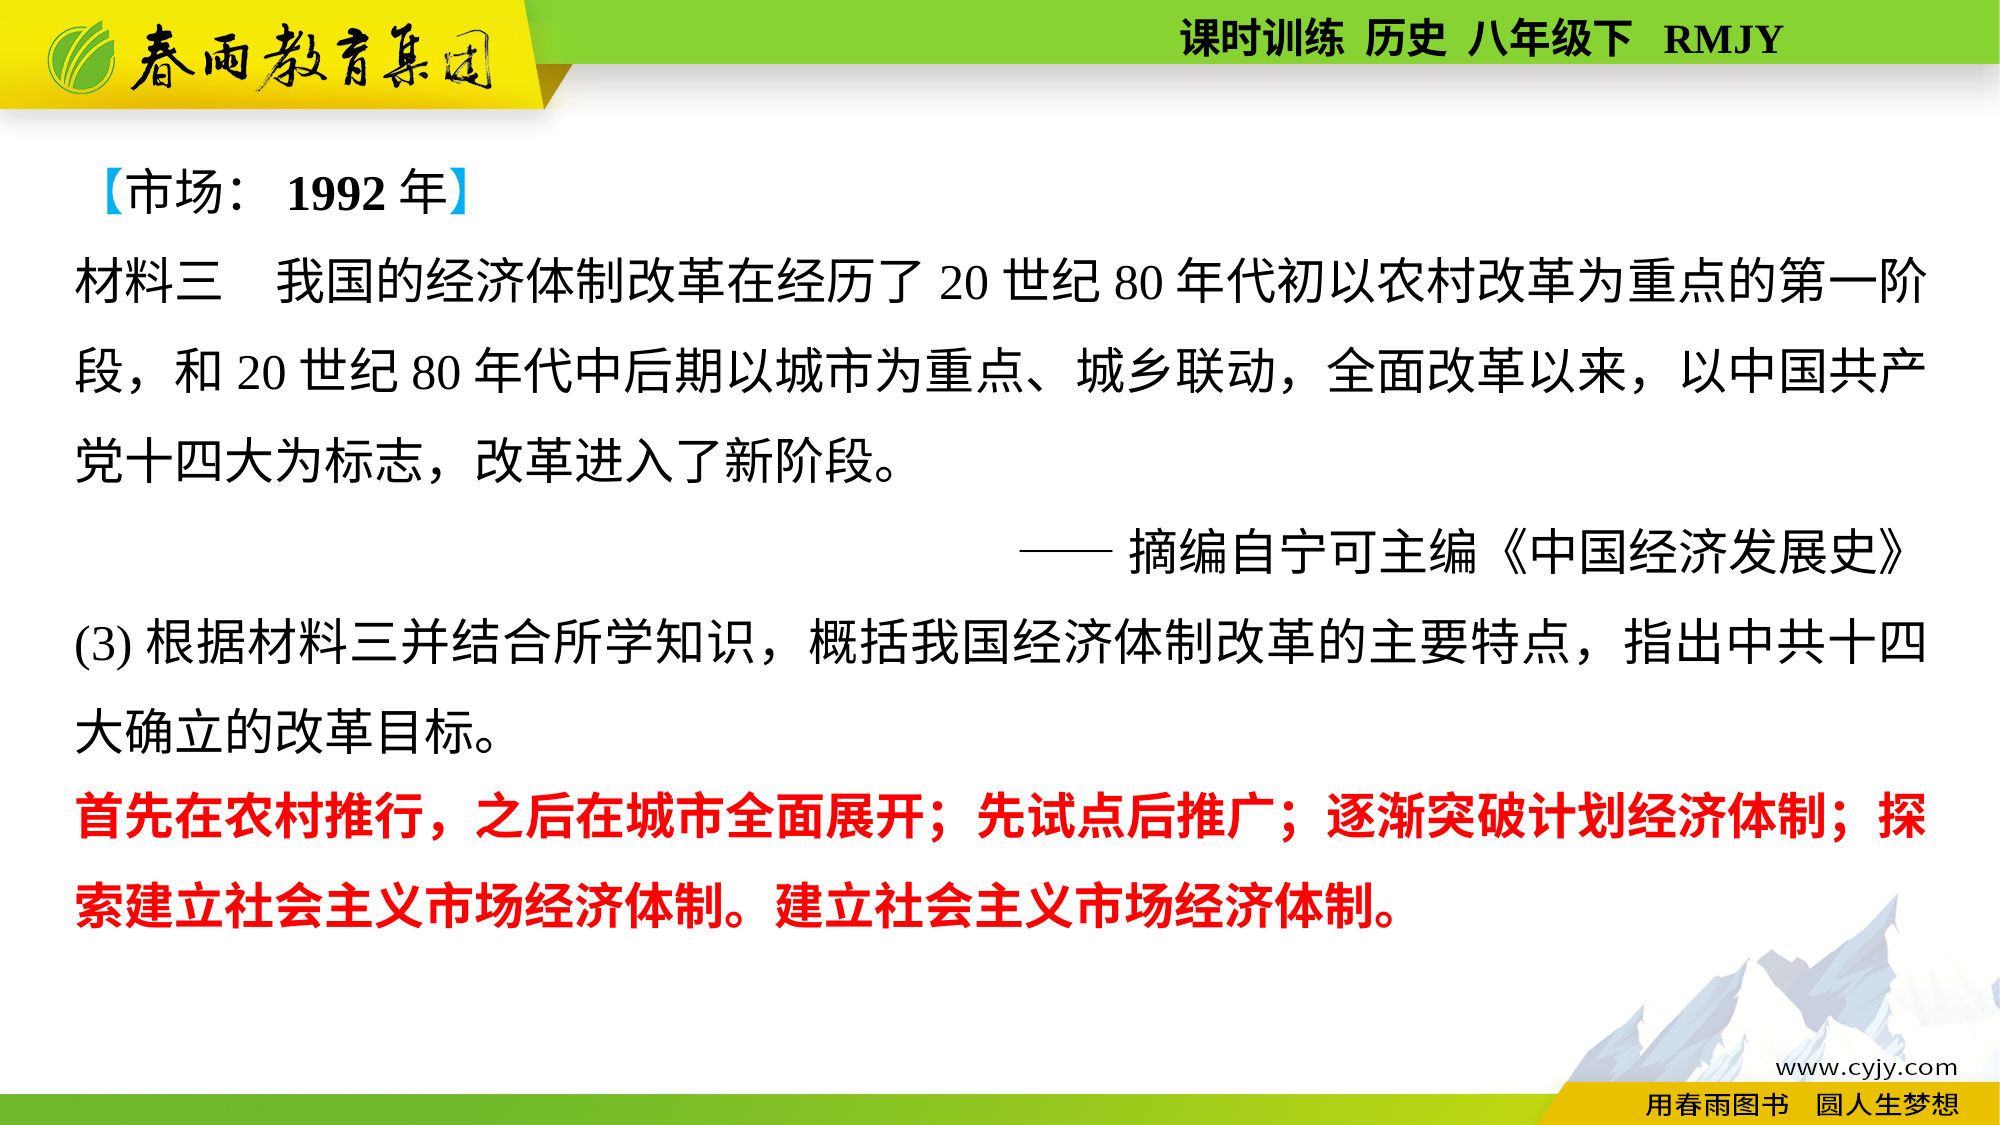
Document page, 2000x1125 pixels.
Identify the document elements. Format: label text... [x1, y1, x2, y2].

picture [0, 0, 2000, 1125]
list 【市场：1992年】 材料三 我国的经济体制改革在经历了20世纪80年代初以农村改革为重点的第一阶段，和20世纪80年代中后期以城市为重点、城乡联动，全面改革以来，以中国共产党十四大为标志，改革进入了新阶段。 ——摘编自宁可主编《中国经济发展史》 (3)根据材料三并结合所学知识，概括我国经济体制改革的主要特点，指出中共十四大确立的改革目标。 [59, 122, 1944, 746]
text_box 首先在农村推行，之后在城市全面展开；先试点后推广；逐渐突破计划经济体制；探索建立社会主义市场经济体制。建立社会主义市场经济体制。 [59, 746, 1944, 942]
